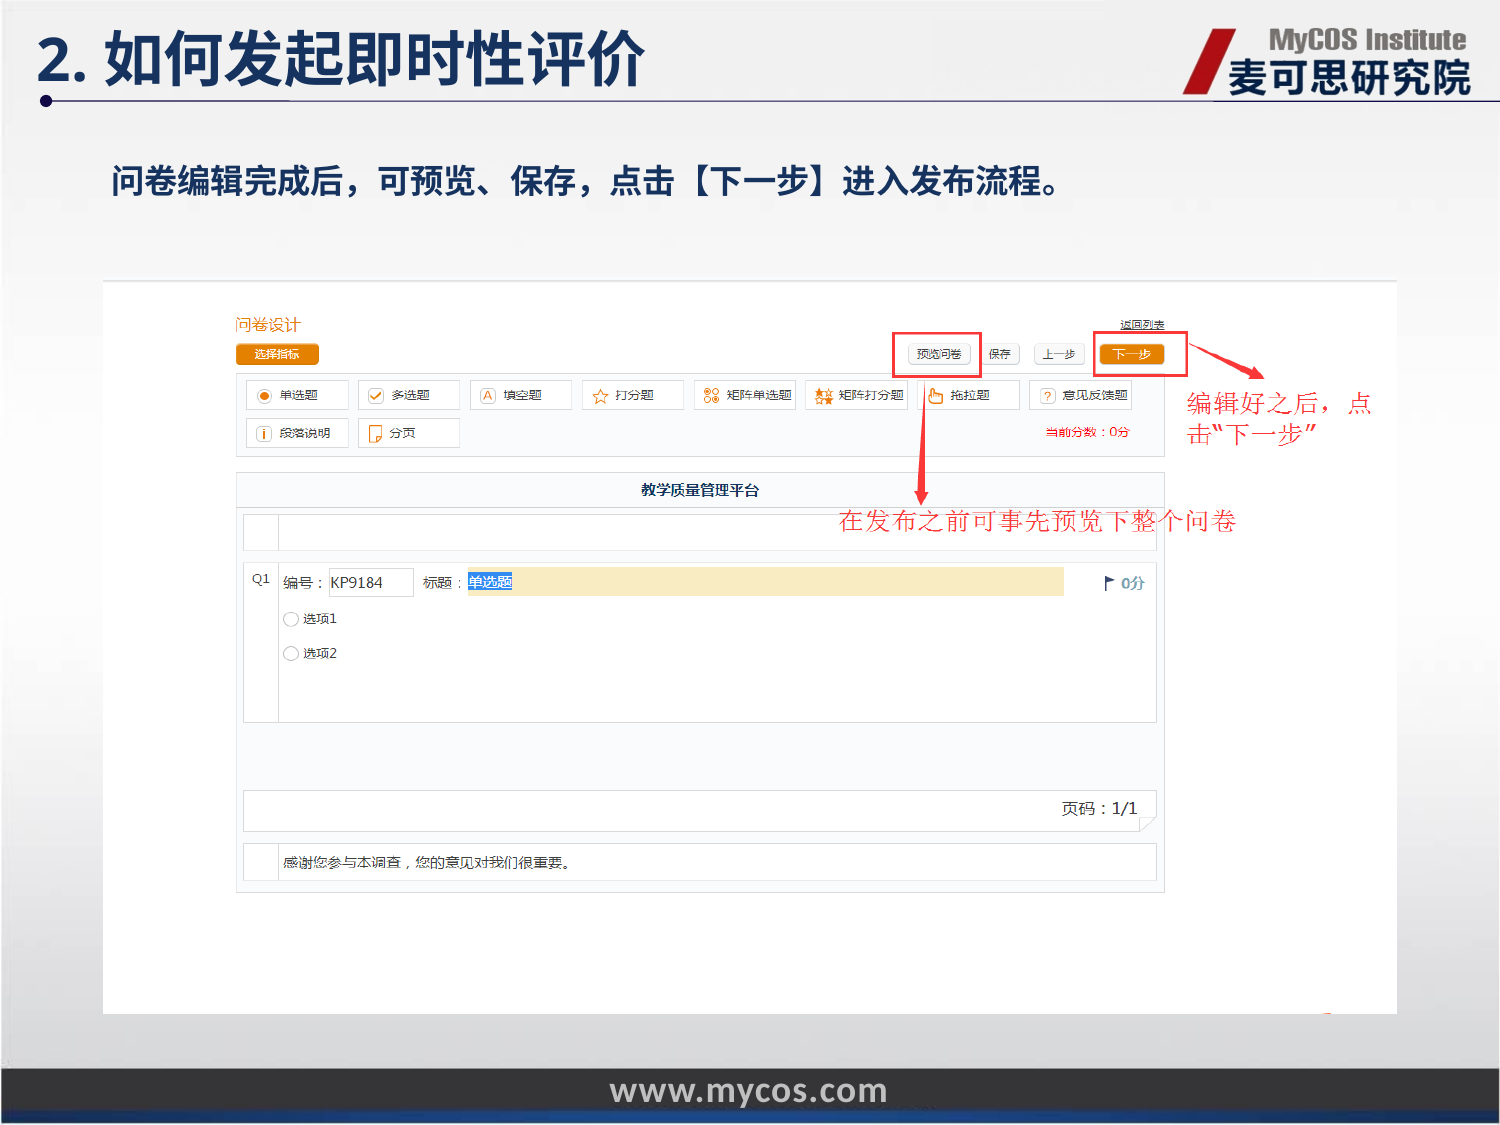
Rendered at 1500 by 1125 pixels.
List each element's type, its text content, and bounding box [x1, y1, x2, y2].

text_box 2.如何发起即时性评价 [36, 20, 1046, 94]
text_box [39, 94, 1500, 108]
picture [0, 0, 1500, 1125]
text_box 问卷编辑完成后，可预览、保存，点击【下一步】进入发布流程。 [96, 152, 1313, 208]
